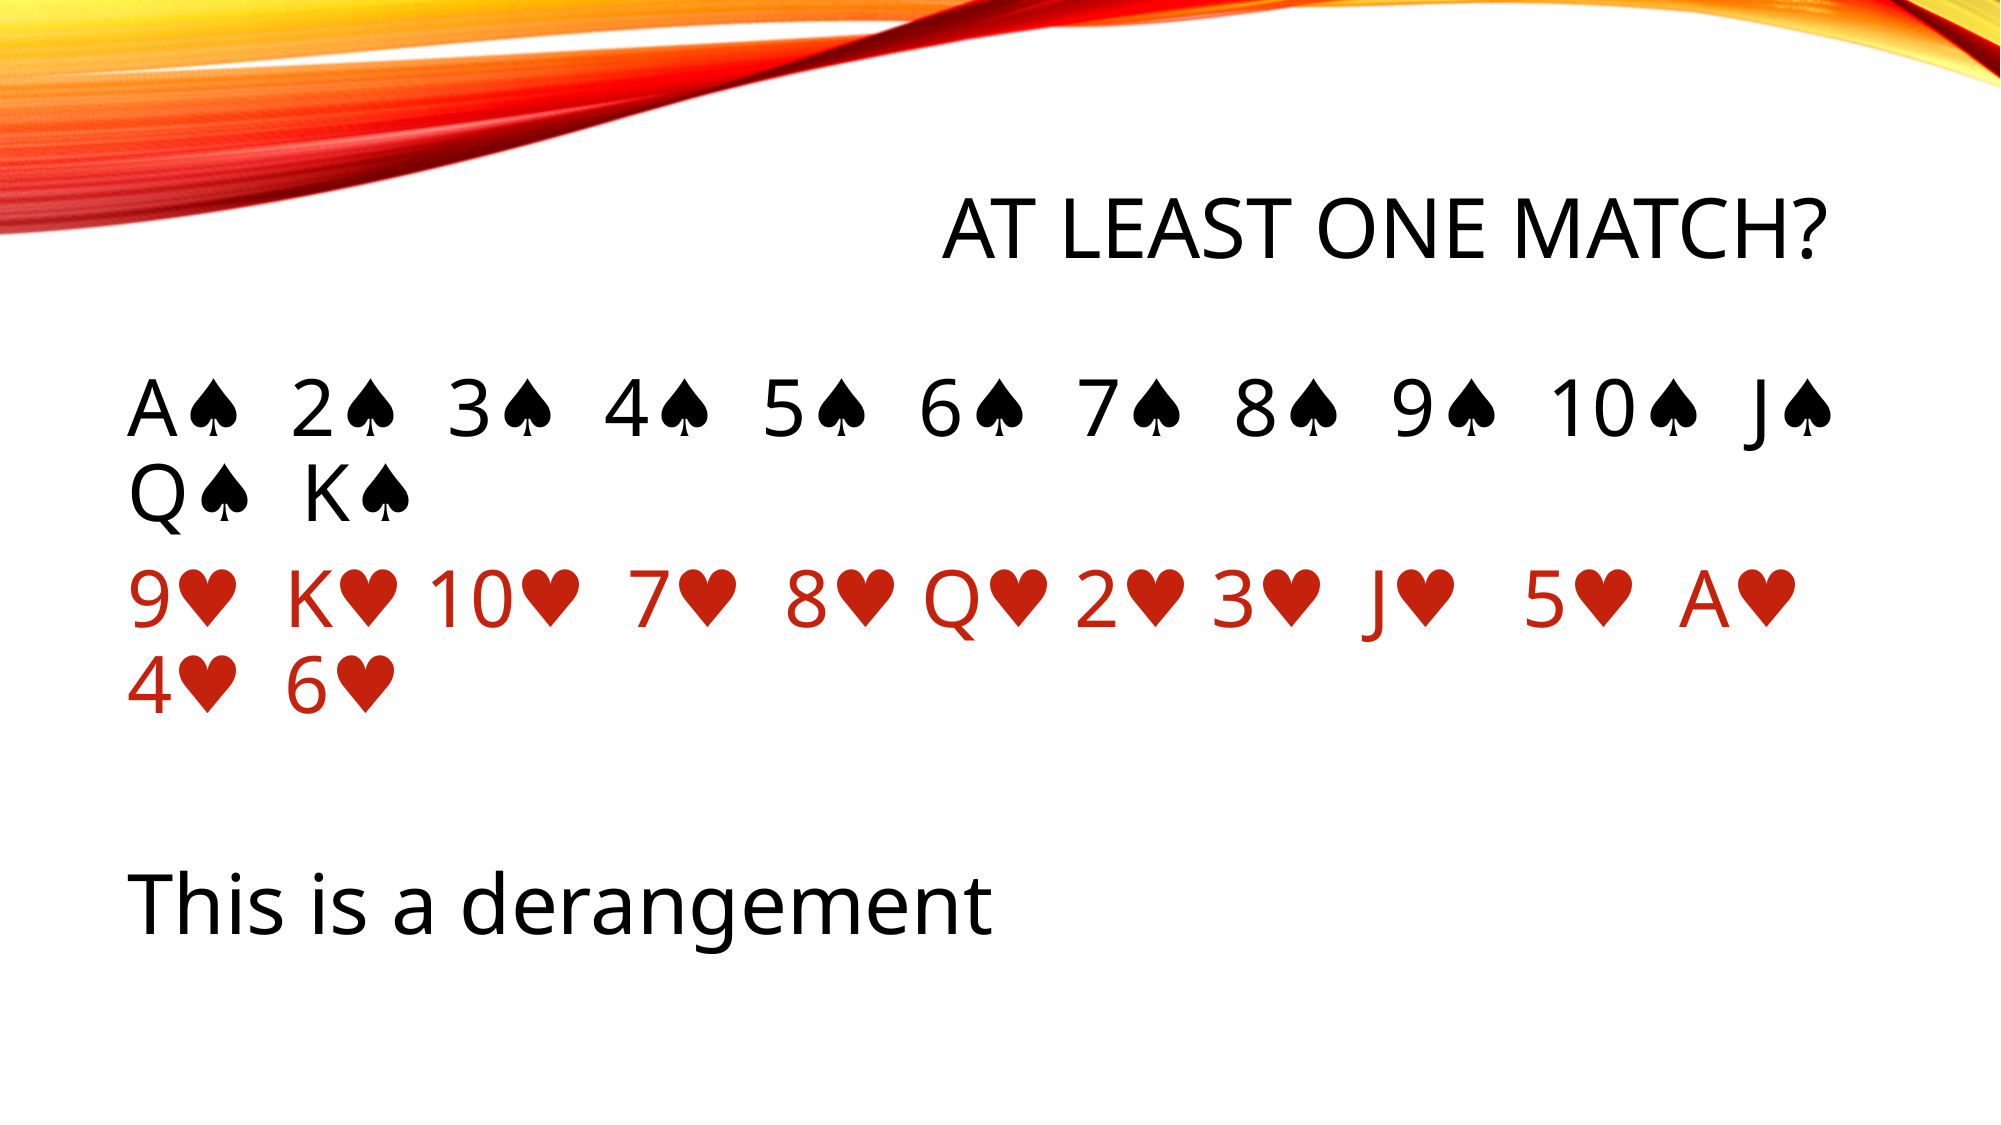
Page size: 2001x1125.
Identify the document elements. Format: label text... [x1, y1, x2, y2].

list A♠ 2♠ 3♠ 4♠ 5♠ 6♠ 7♠ 8♠ 9♠ 10♠ J♠ Q♠ K♠ 9♥ K♥ 10♥ 7♥ 8♥ Q♥ 2♥ 3♥ J♥ 5♥ A♥ 4♥ 6♥ This is a derangement [112, 360, 1888, 1021]
picture [0, 0, 2000, 237]
title At least one match? [474, 125, 1888, 338]
